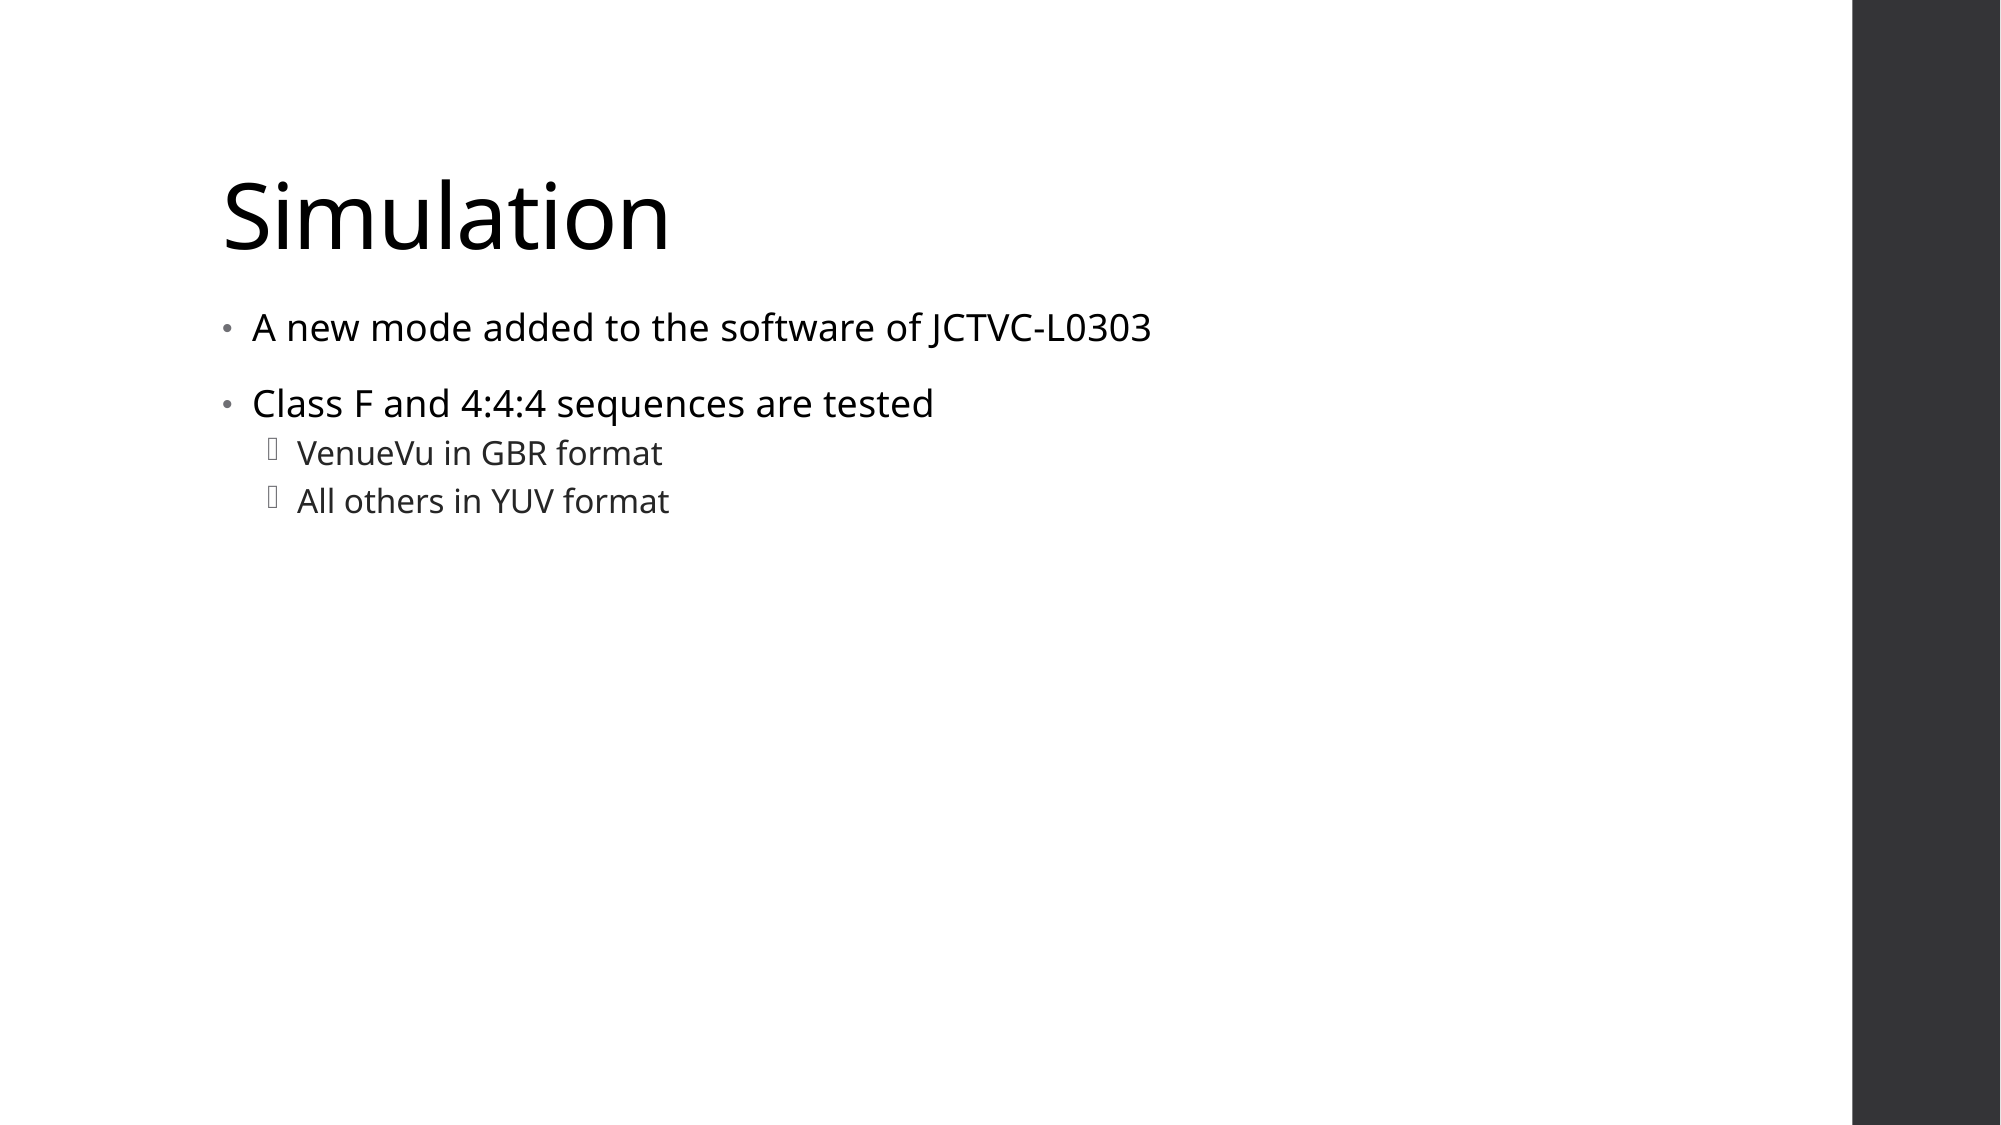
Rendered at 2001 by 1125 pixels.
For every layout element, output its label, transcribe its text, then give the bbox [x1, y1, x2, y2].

list A new mode added to the software of JCTVC-L0303 Class F and 4:4:4 sequences are tested VenueVu in GBR format All others in YUV format [206, 299, 1617, 1014]
title Simulation [206, 60, 1797, 278]
